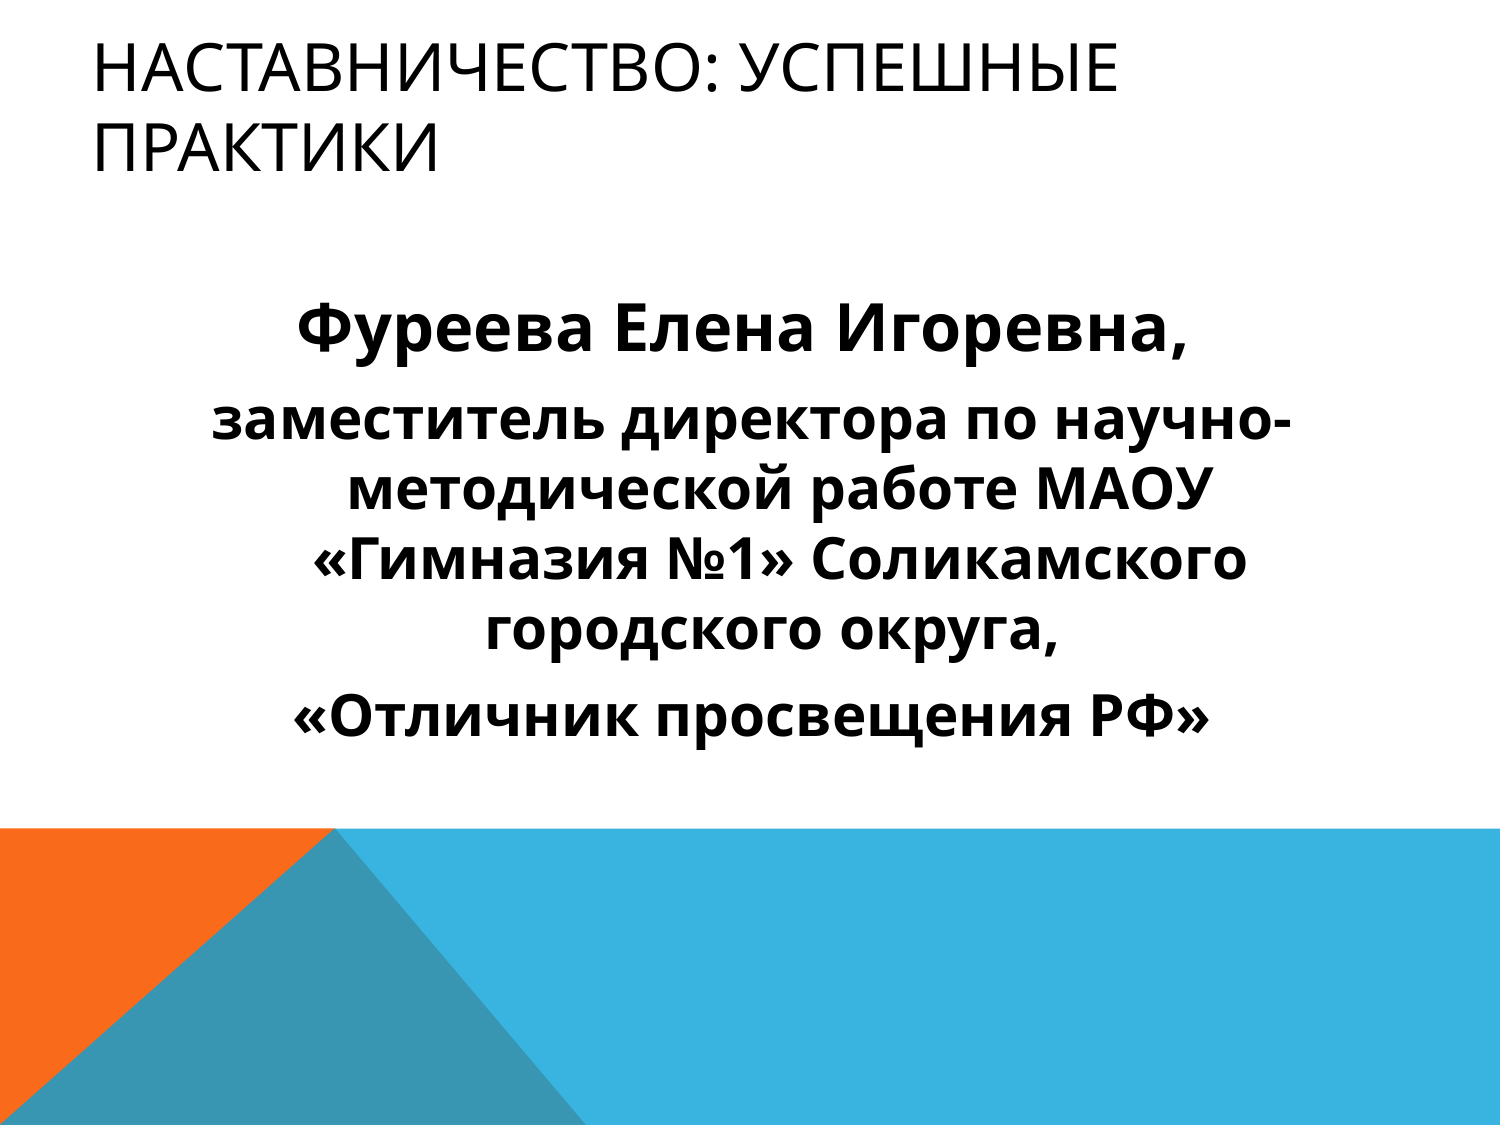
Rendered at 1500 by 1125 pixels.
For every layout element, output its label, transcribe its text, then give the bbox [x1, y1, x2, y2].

list Фуреева Елена Игоревна, заместитель директора по научно-методической работе МАОУ «Гимназия №1» Соликамского городского округа, «Отличник просвещения РФ» [135, 180, 1369, 768]
title Наставничество: успешные практики [76, 60, 1447, 150]
